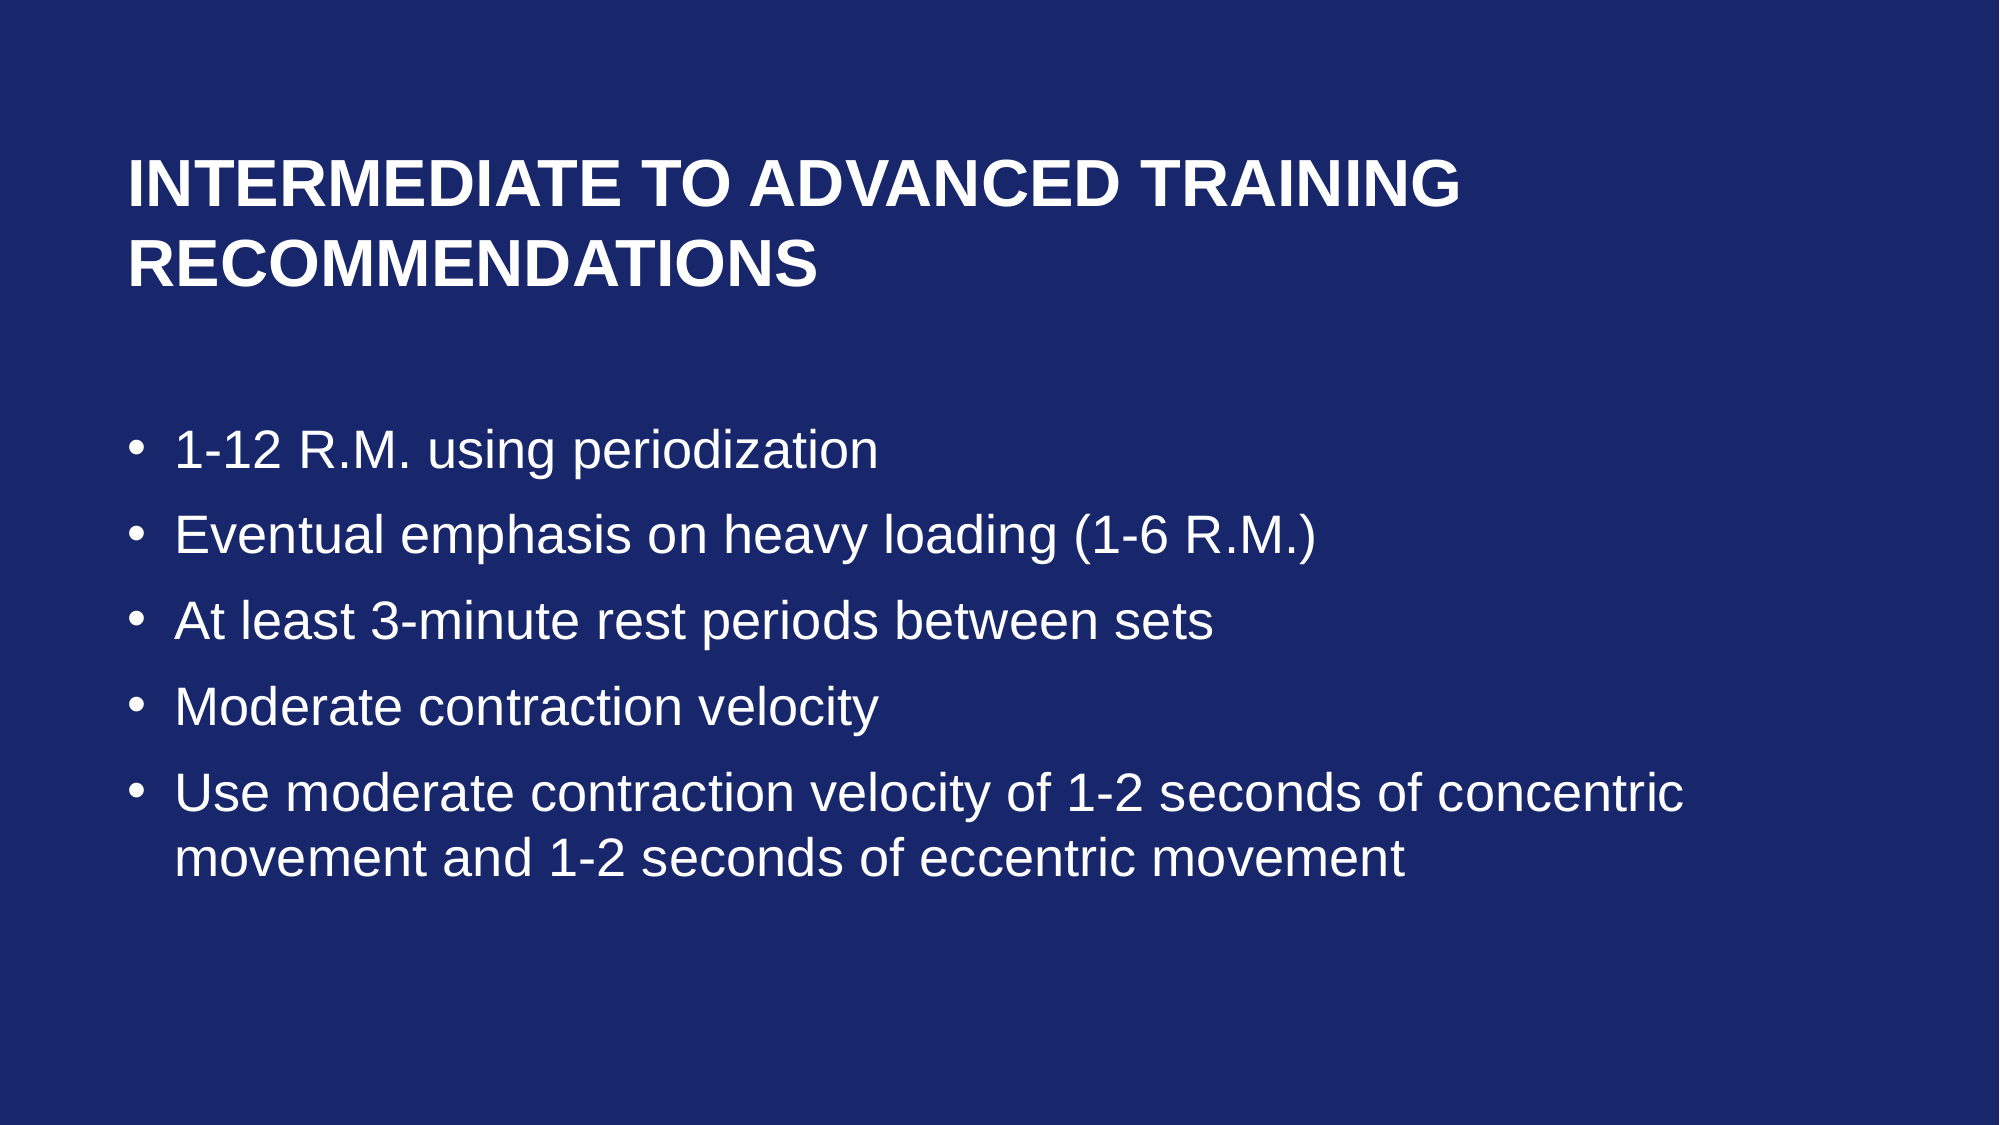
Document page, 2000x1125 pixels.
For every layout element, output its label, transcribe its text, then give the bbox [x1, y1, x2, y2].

list 1-12 R.M. using periodization Eventual emphasis on heavy loading (1-6 R.M.) At least 3-minute rest periods between sets Moderate contraction velocity Use moderate contraction velocity of 1-2 seconds of concentric movement and 1-2 seconds of eccentric movement [112, 351, 1775, 950]
title Intermediate to advanced Training Recommendations [112, 99, 1775, 339]
